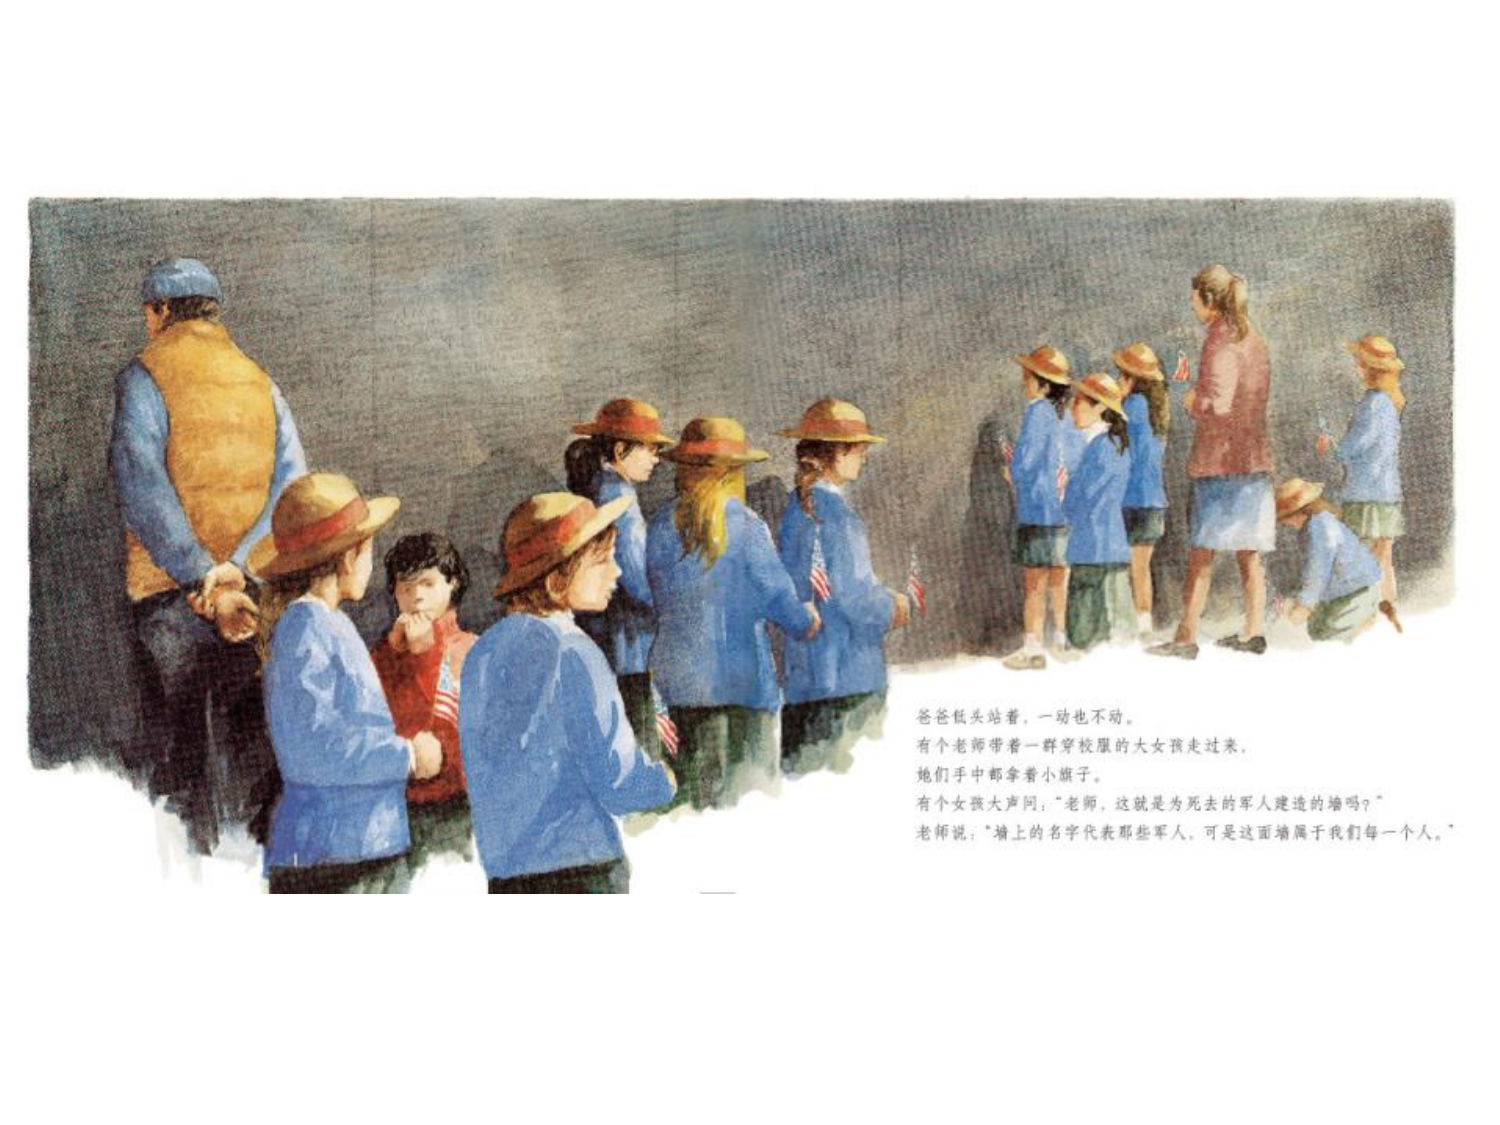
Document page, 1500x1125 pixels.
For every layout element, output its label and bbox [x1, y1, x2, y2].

picture [0, 160, 1500, 894]
